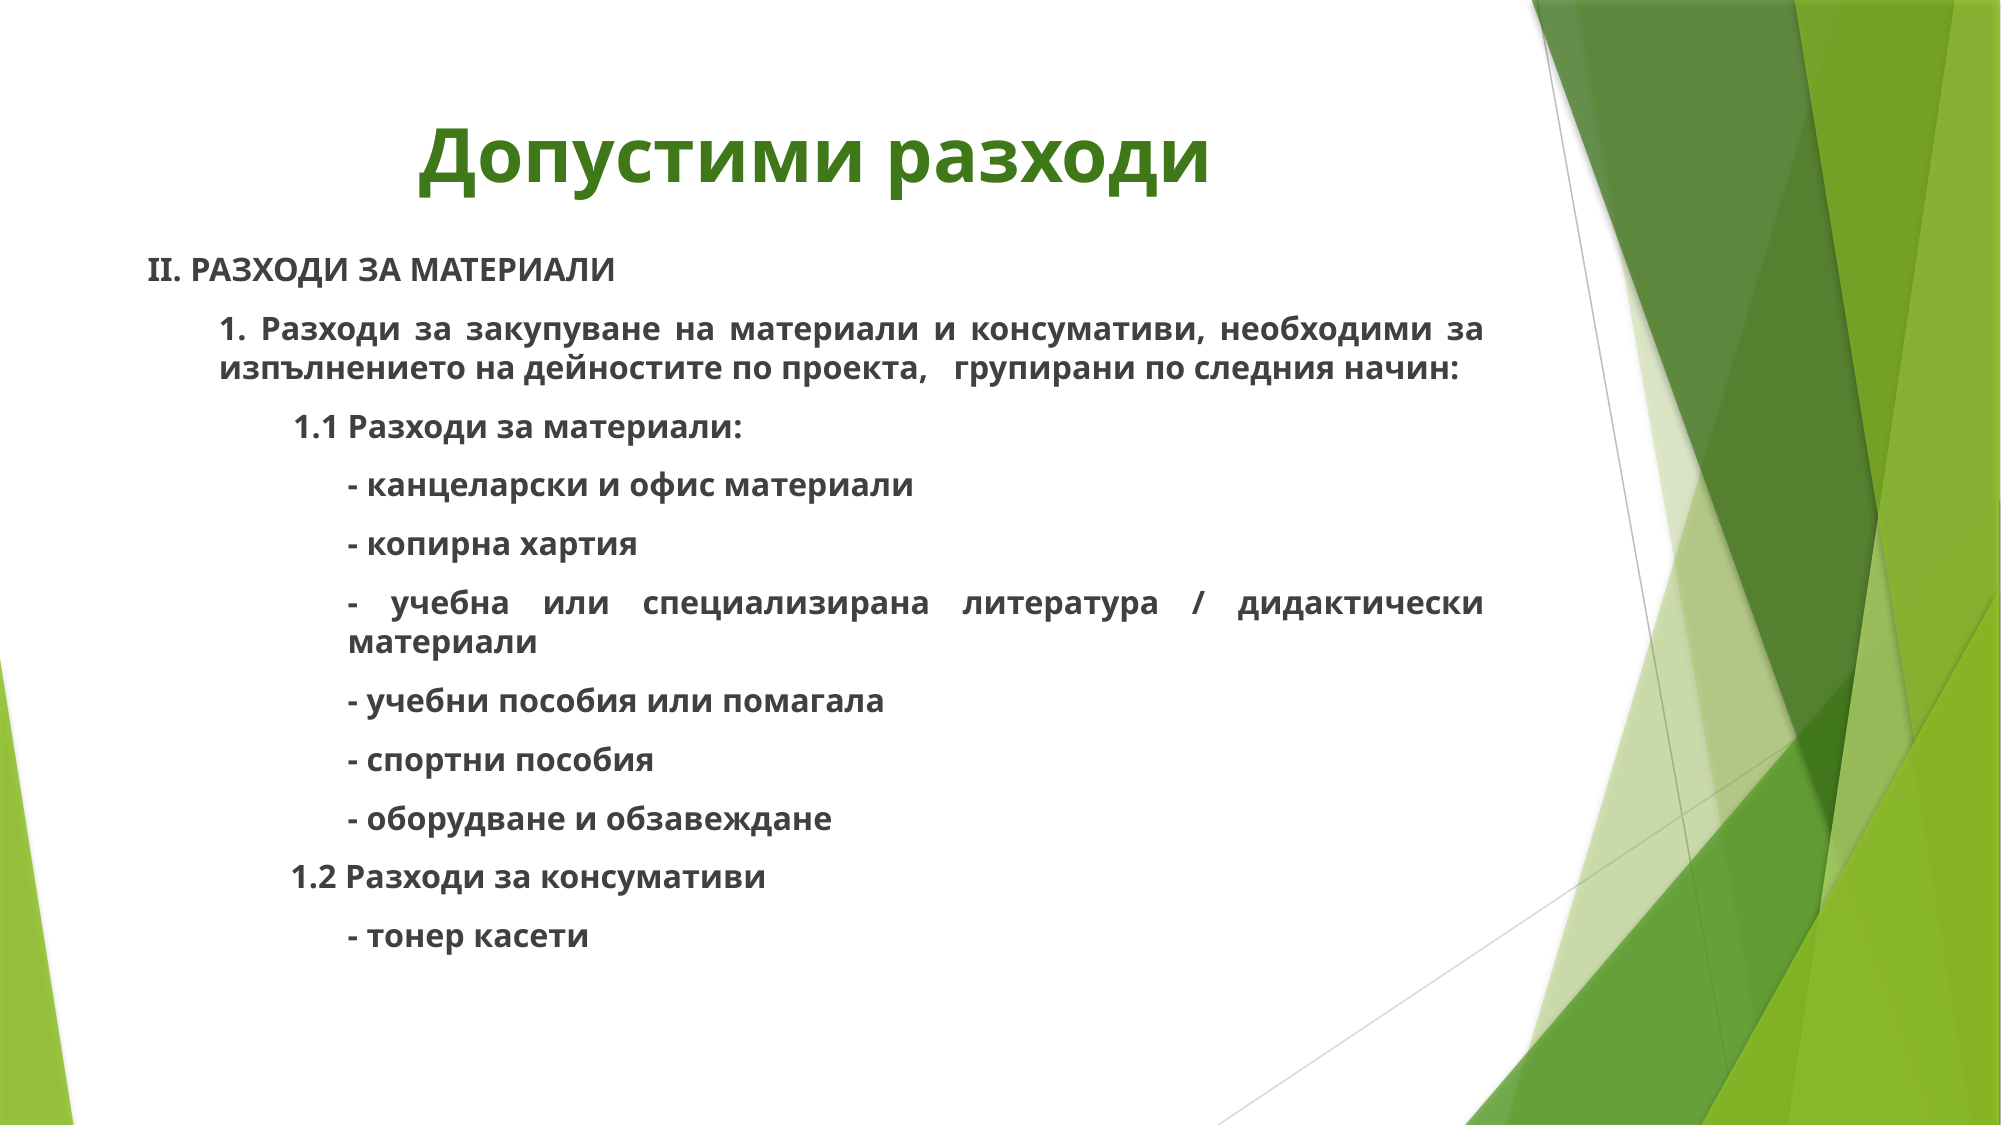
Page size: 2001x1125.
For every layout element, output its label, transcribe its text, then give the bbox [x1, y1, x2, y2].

list II. РАЗХОДИ ЗА МАТЕРИАЛИ 1. Разходи за закупуване на материали и консумативи, необходими за изпълнението на дейностите по проекта, групирани по следния начин: 1.1 Разходи за материали: - канцеларски и офис материали - копирна хартия - учебна или специализирана литература / дидактически материали - учебни пособия или помагала - спортни пособия - оборудване и обзавеждане 1.2 Разходи за консумативи - тонер касети [132, 241, 1500, 973]
title Допустими разходи [111, 99, 1522, 317]
